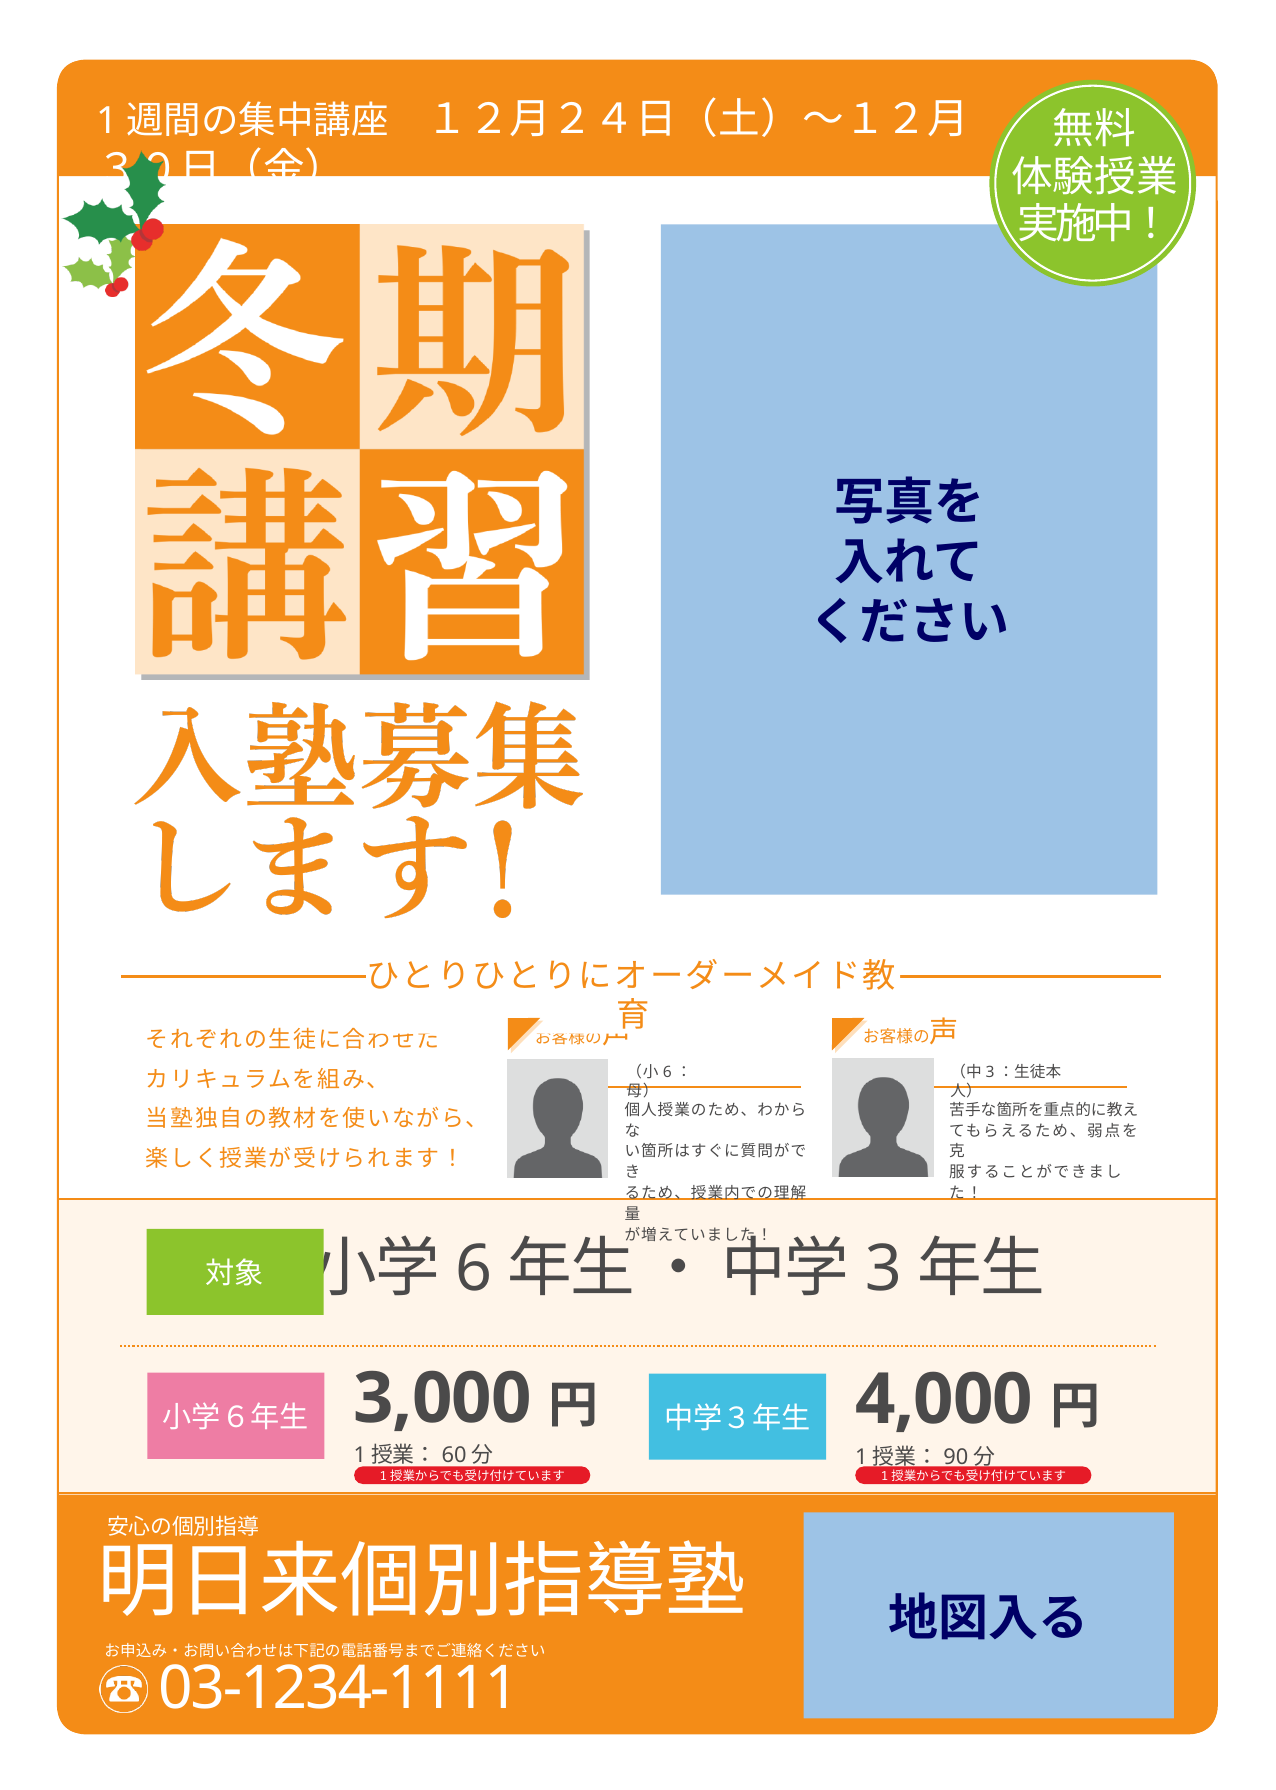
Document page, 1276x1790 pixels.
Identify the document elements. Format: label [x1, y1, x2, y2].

text_box [493, 1014, 542, 1041]
picture [61, 150, 590, 680]
picture [832, 1058, 934, 1177]
picture [99, 1664, 148, 1713]
text_box [817, 1014, 867, 1041]
text_box [57, 60, 1217, 1734]
picture [507, 1059, 608, 1178]
picture [134, 701, 583, 919]
